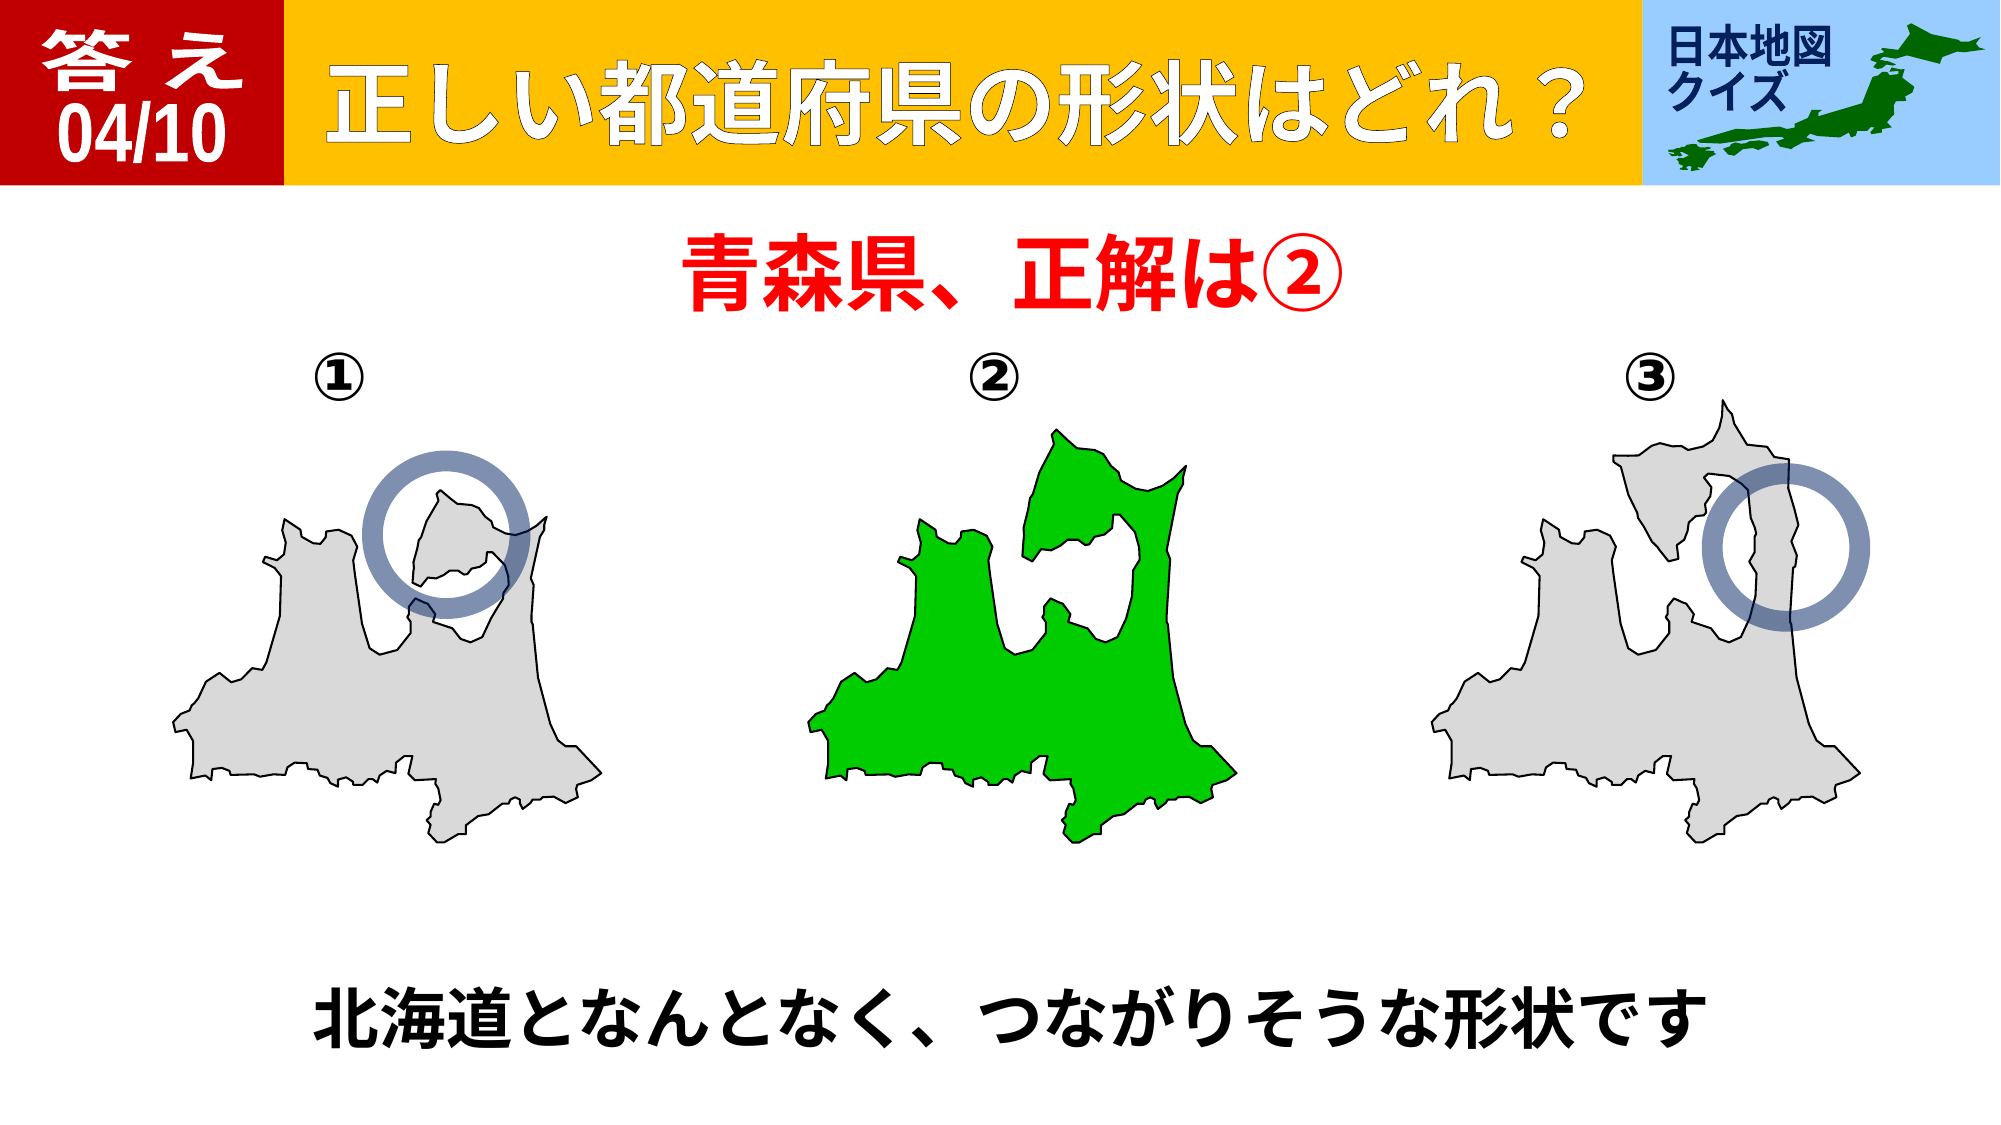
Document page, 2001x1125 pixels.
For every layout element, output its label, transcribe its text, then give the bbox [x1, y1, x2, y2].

text_box [1712, 473, 1860, 622]
text_box [171, 514, 604, 845]
text_box [806, 427, 1239, 845]
text_box [1611, 398, 1792, 564]
text_box [372, 460, 521, 609]
text_box 青森県、正解は② [663, 213, 1360, 329]
text_box 北海道となんとなく、つながりそうな形状です [297, 969, 1726, 1064]
text_box ① [296, 326, 384, 421]
text_box ③ [1607, 326, 1694, 421]
text_box [1429, 517, 1863, 845]
text_box ② [952, 329, 1039, 421]
